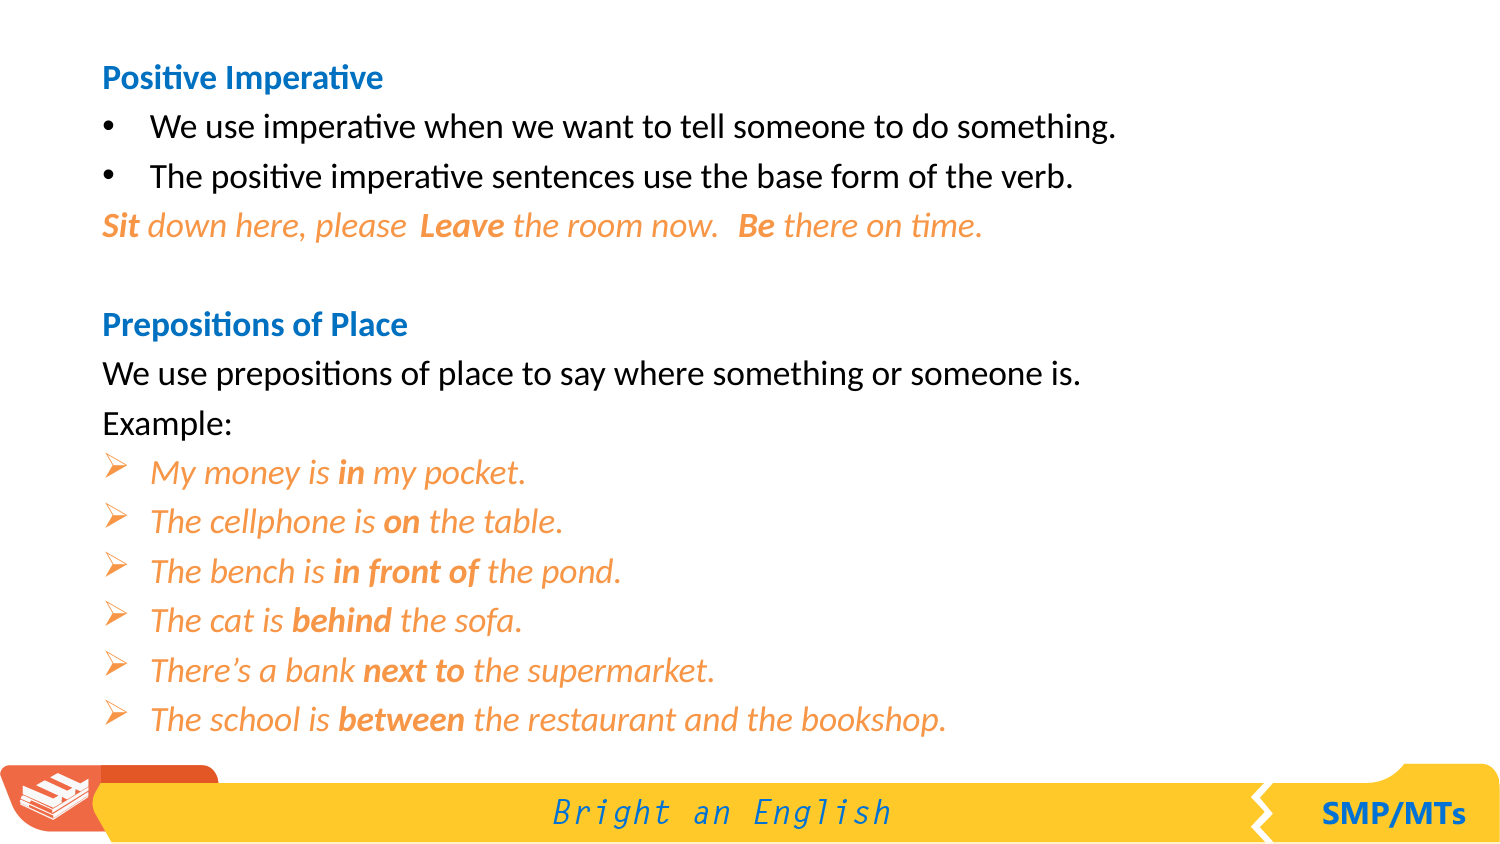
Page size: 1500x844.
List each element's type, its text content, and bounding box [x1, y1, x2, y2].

text_box Positive Imperative We use imperative when we want to tell someone to do something. The positive imperative sentences use the base form of the verb. Sit down here, please Leave the room now. Be there on time. Prepositions of Place We use prepositions of place to say where something or someone is. Example: My money is in my pocket. The cellphone is on the table. The bench is in front of the pond. The cat is behind the sofa. There’s a bank next to the supermarket. The school is between the restaurant and the bookshop. [87, 46, 1438, 760]
picture [0, 763, 1500, 844]
